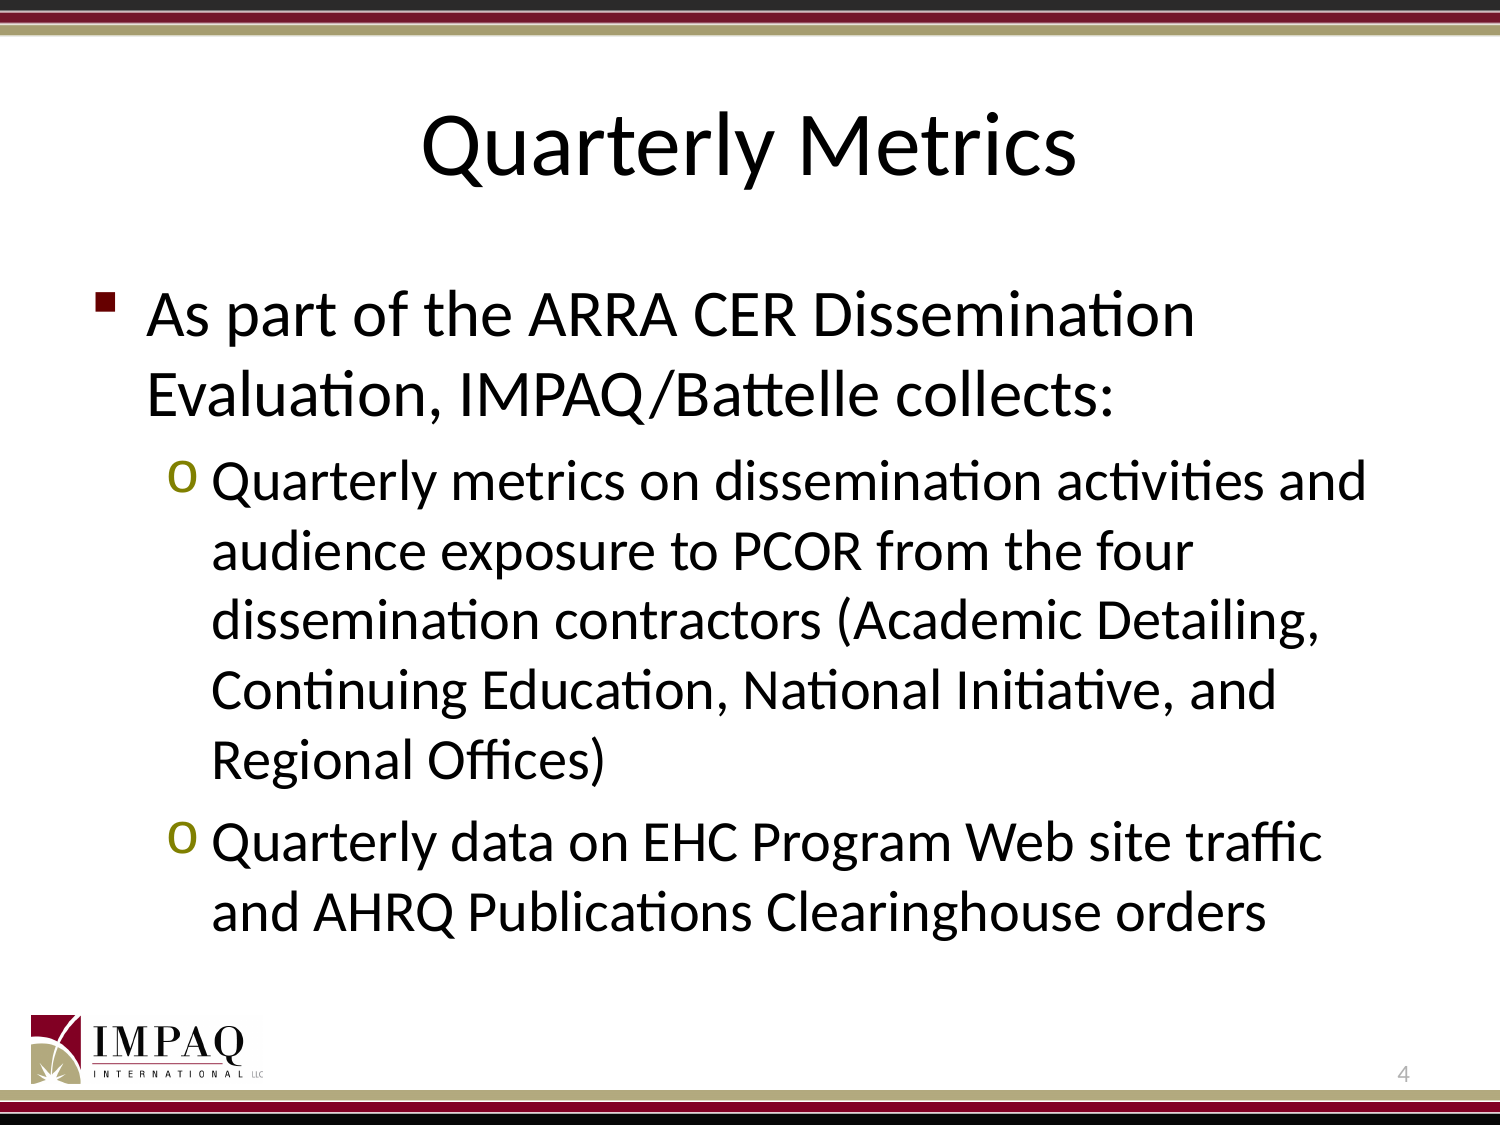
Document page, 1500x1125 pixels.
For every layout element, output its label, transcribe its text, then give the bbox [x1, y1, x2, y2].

list As part of the ARRA CER Dissemination Evaluation, IMPAQ/Battelle collects: Quarterly metrics on dissemination activities and audience exposure to PCOR from the four dissemination contractors (Academic Detailing, Continuing Education, National Initiative, and Regional Offices) Quarterly data on EHC Program Web site traffic and AHRQ Publications Clearinghouse orders [75, 262, 1425, 1005]
picture [31, 1015, 263, 1084]
picture [0, 1090, 1500, 1125]
title Quarterly Metrics [75, 45, 1425, 233]
slide_number 4 [1074, 1042, 1425, 1103]
picture [0, 0, 1500, 44]
